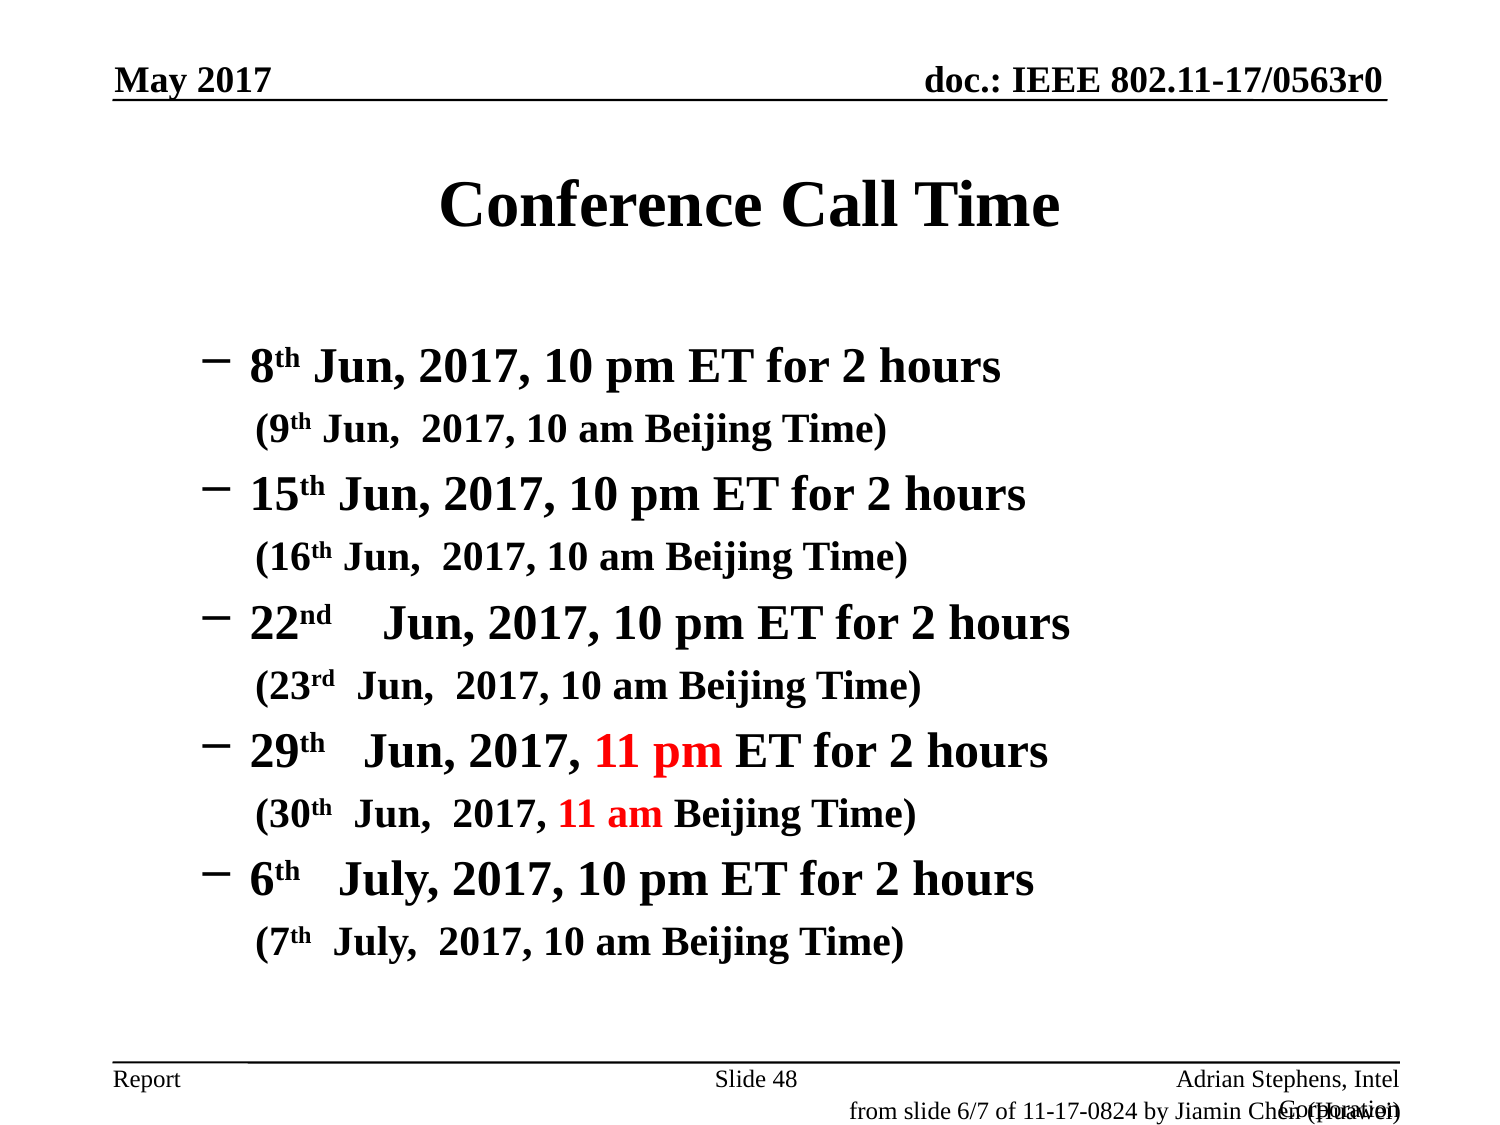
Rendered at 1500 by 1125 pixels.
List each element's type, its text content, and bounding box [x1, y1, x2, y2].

text_box from slide 6/7 of 11-17-0824 by Jiamin Chen (Huawei) [343, 1087, 1417, 1125]
title Conference Call Time [112, 112, 1388, 288]
footer Adrian Stephens, Intel Corporation [1137, 1062, 1401, 1087]
slide_number Slide 48 [711, 1061, 801, 1087]
list 8th Jun, 2017, 10 pm ET for 2 hours (9th Jun, 2017, 10 am Beijing Time) 15th Jun, 2017, 10 pm ET for 2 hours (16th Jun, 2017, 10 am Beijing Time) 22nd Jun, 2017, 10 pm ET for 2 hours (23rd Jun, 2017, 10 am Beijing Time) 29th Jun, 2017, 11 pm ET for 2 hours (30th Jun, 2017, 11 am Beijing Time) 6th July, 2017, 10 pm ET for 2 hours (7th July, 2017, 10 am Beijing Time) [112, 324, 1388, 1000]
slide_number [114, 54, 374, 101]
